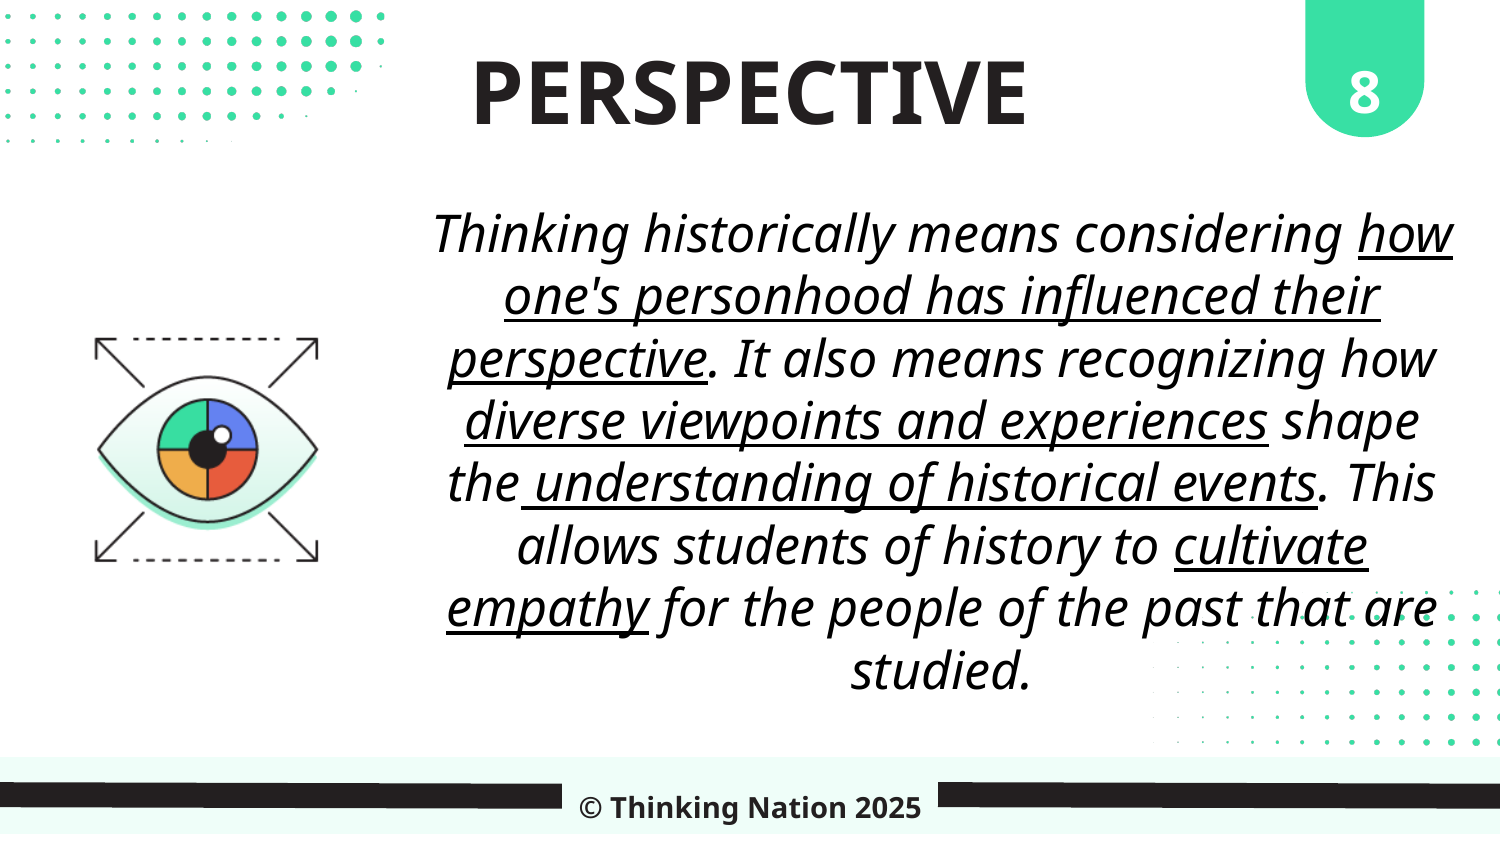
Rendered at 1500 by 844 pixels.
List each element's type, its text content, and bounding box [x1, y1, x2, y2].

text_box [0, 0, 385, 144]
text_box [1300, 0, 1430, 138]
picture [46, 289, 367, 611]
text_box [0, 756, 1500, 835]
text_box [1128, 590, 1500, 755]
text_box Thinking historically means considering how one's personhood has influenced their perspective. It also means recognizing how diverse viewpoints and experiences shape the understanding of historical events. This allows students of history to cultivate empathy for the people of the past that are studied. [427, 199, 1458, 700]
text_box PERSPECTIVE [209, 37, 1291, 143]
